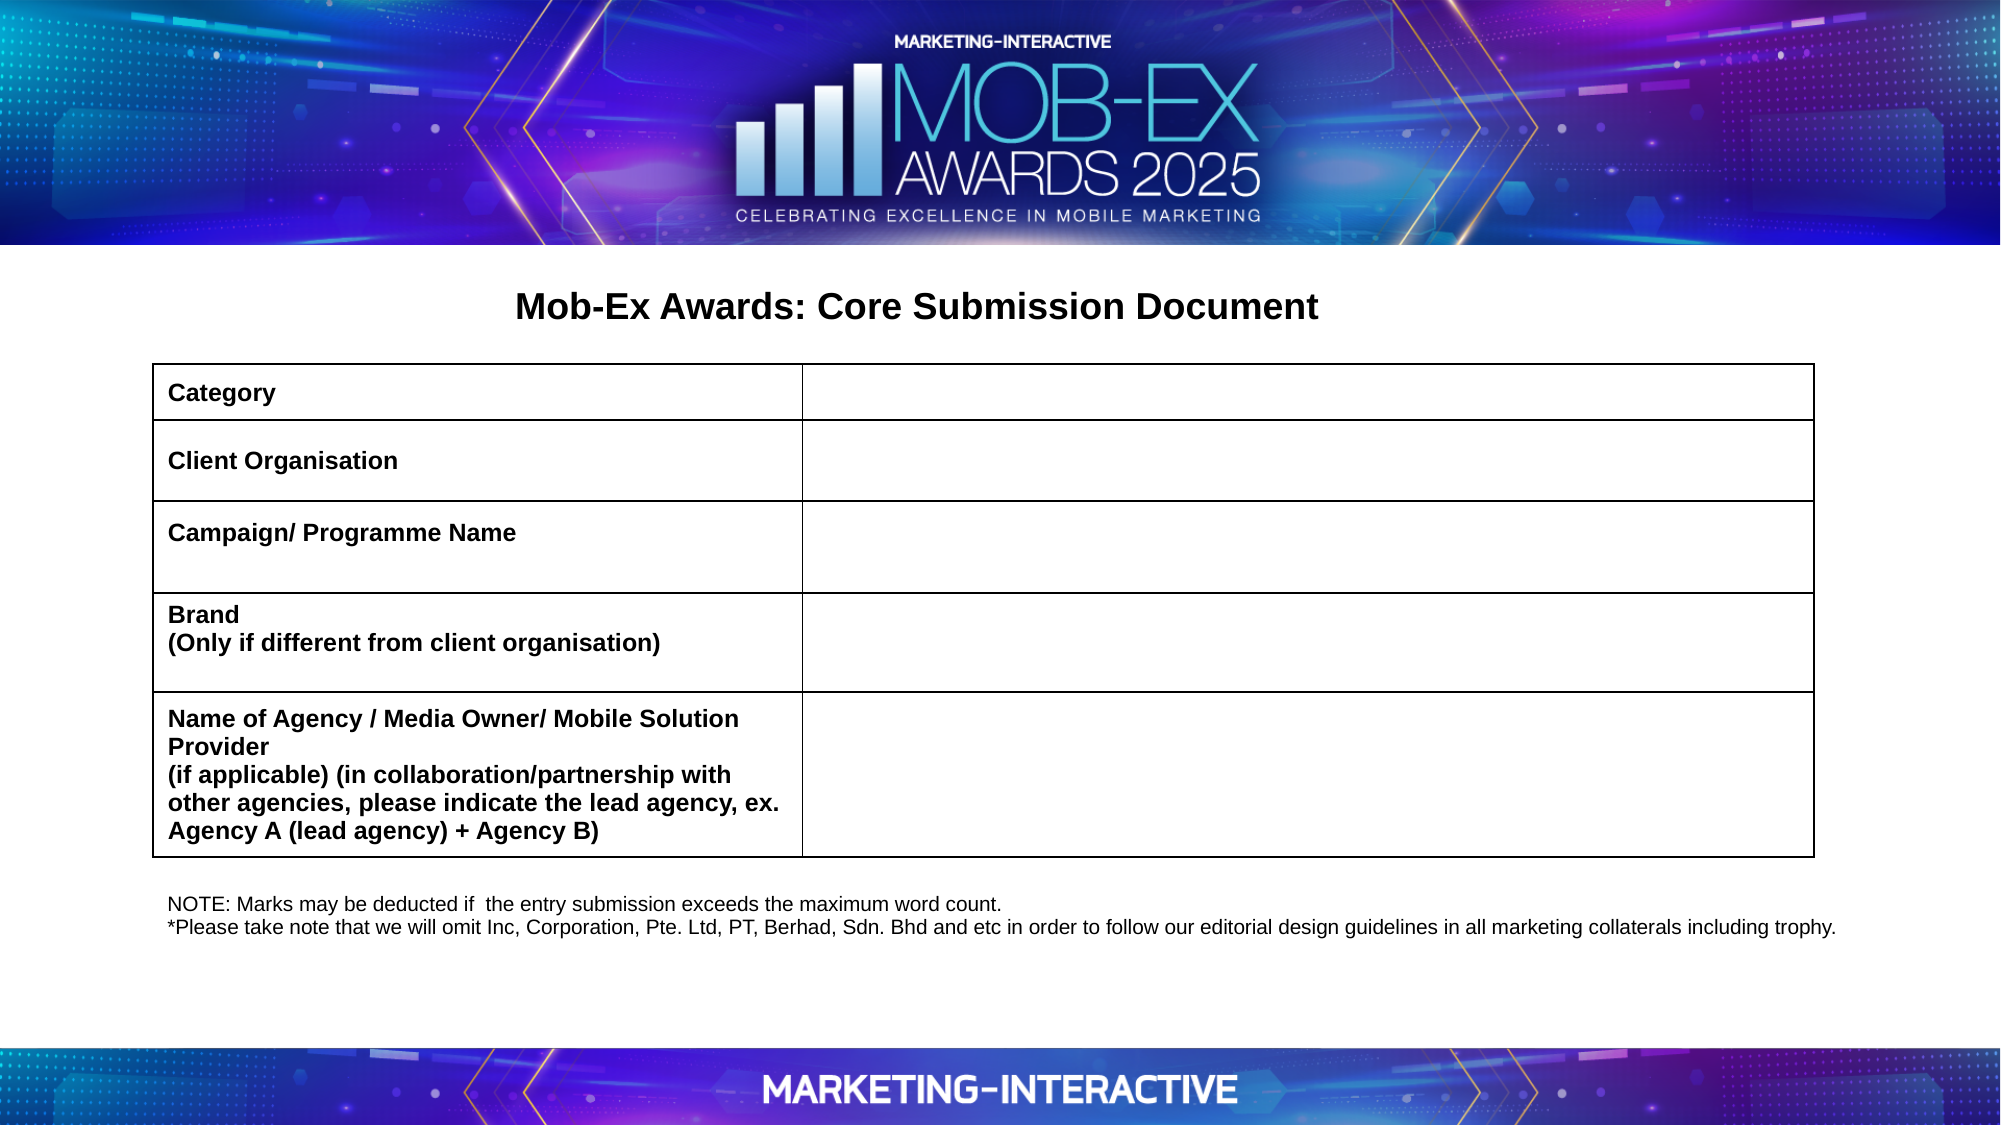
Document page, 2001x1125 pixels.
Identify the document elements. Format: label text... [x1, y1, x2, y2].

picture [0, 0, 2001, 1125]
table_cell [803, 421, 1813, 500]
table_cell Name of Agency / Media Owner/ Mobile Solution Provider (if applicable) (in collaboration/partnership with other agencies, please indicate the lead agency, ex. Agency A (lead agency) + Agency B) [154, 693, 802, 856]
table_cell Brand (Only if different from client organisation) [154, 594, 802, 691]
text_box Mob-Ex Awards: Core Submission Document [500, 274, 1500, 335]
text_box NOTE: Marks may be deducted if the entry submission exceeds the maximum word count. *Please take note that we will omit Inc, Corporation, Pte. Ltd, PT, Berhad, Sdn. Bhd and etc in order to follow our editorial design guidelines in all marketing collaterals including trophy. [152, 885, 1889, 946]
table_cell [803, 502, 1813, 592]
table_cell Client Organisation [154, 421, 802, 500]
table_cell [803, 693, 1813, 856]
table_header Category [154, 365, 802, 419]
table_cell [803, 594, 1813, 691]
table_cell Campaign/ Programme Name [154, 502, 802, 592]
table_header [803, 365, 1813, 419]
